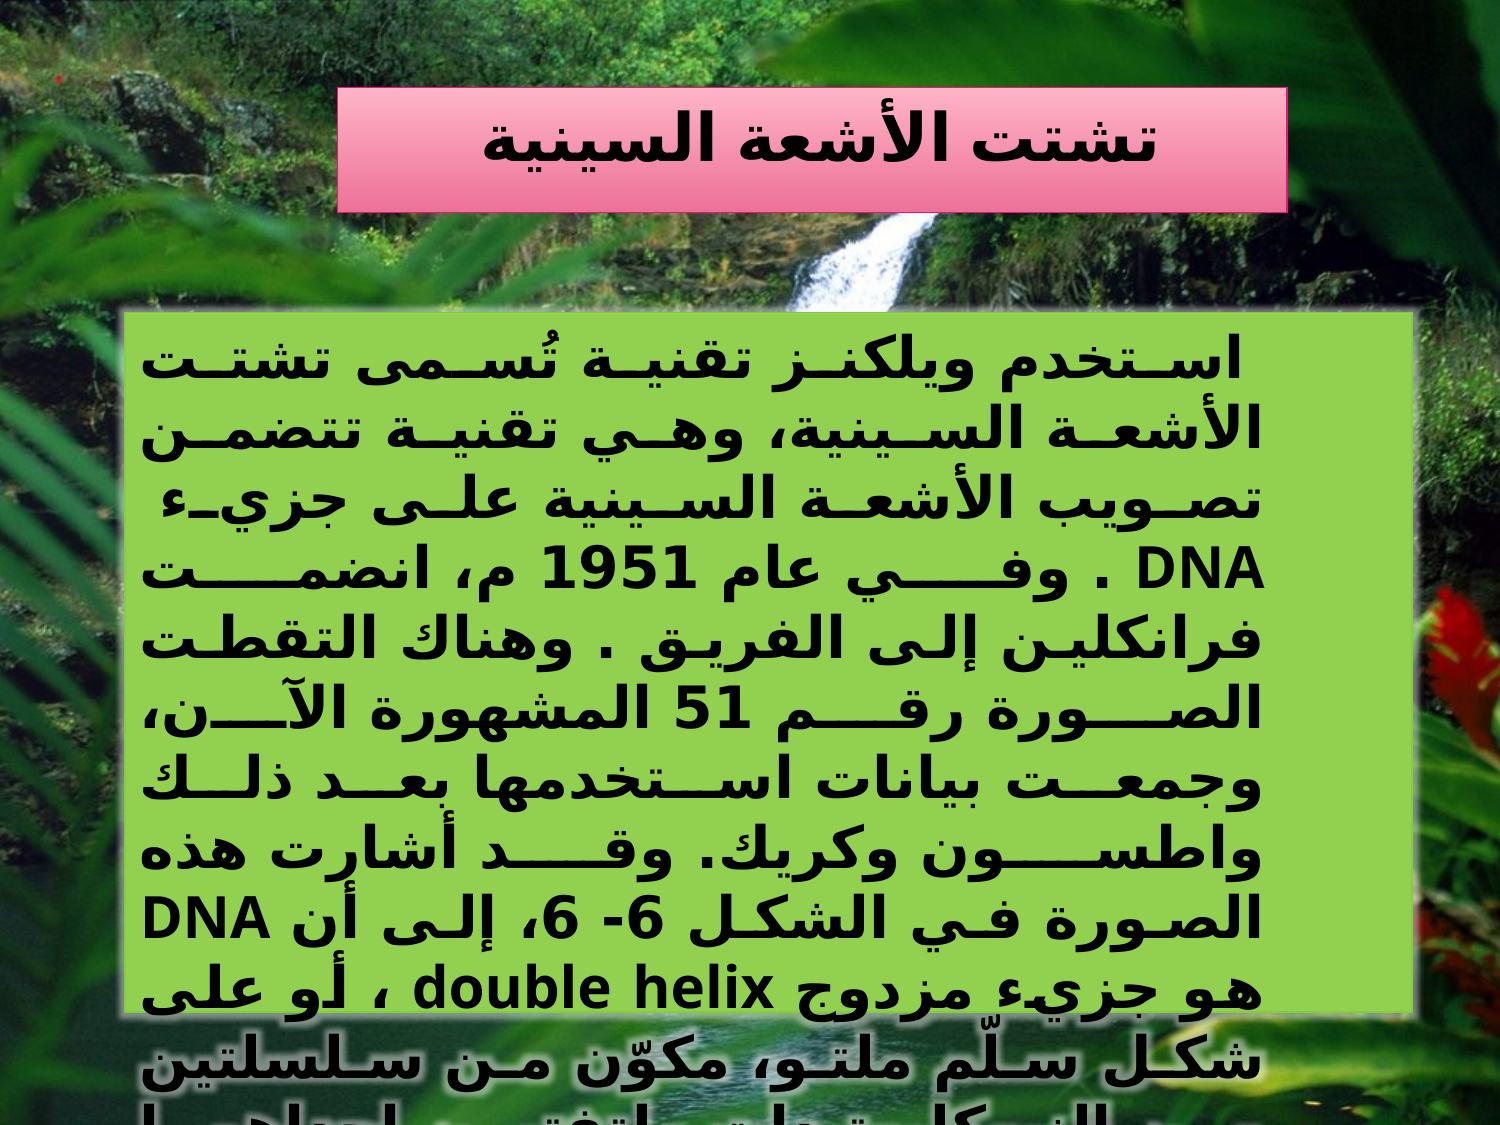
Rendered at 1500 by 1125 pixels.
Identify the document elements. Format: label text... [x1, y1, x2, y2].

text_box استخدم ويلكنز تقنية تُسمى تشتت الأشعة السينية، وهي تقنية تتضمن تصويب الأشعة السينية على جزيء DNA . وفي عام 1951 م، انضمت فرانكلين إلى الفريق . وهناك التقطت الصورة رقم 51 المشهورة الآن، وجمعت بيانات استخدمها بعد ذلك واطسون وكريك. وقد أشارت هذه الصورة في الشكل 6- 6، إلى أن DNA هو جزيء مزدوج double helix ، أو على شكل سلّم ملتو، مكوّن من سلسلتين من النيوكليوتيدات ملتفتين إحداهما حول الآخرى. [124, 312, 1413, 1013]
title تشتت الأشعة السينية [337, 87, 1288, 213]
picture [0, 0, 1500, 1125]
